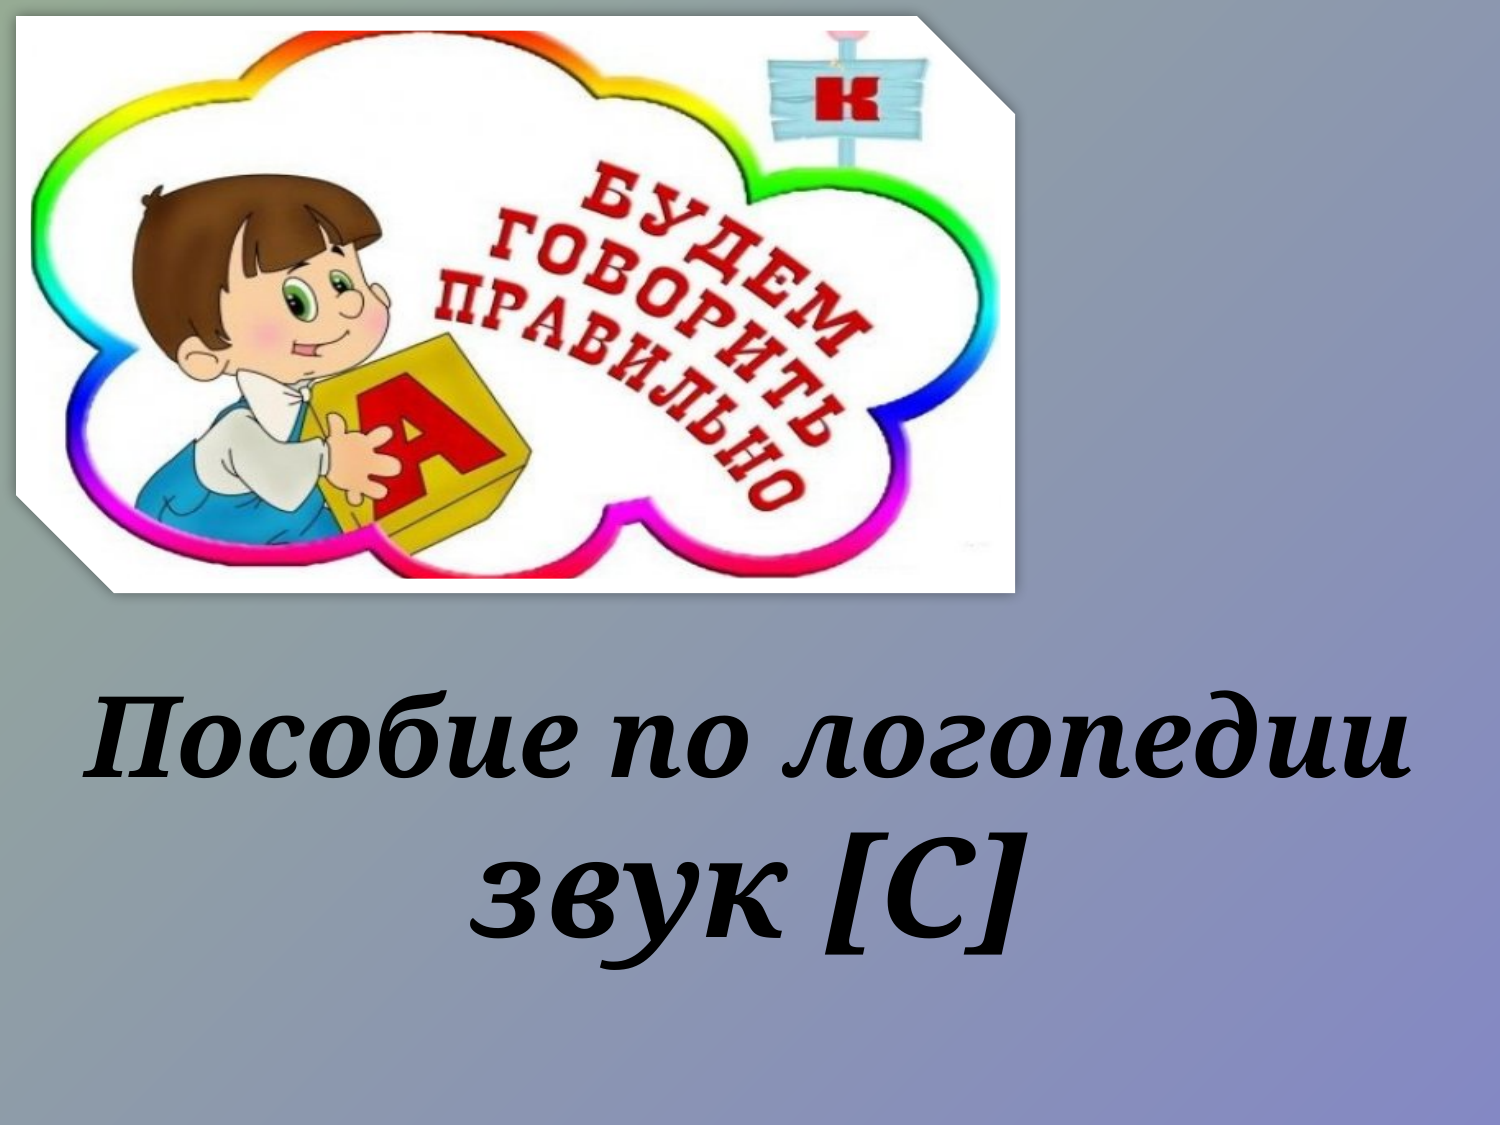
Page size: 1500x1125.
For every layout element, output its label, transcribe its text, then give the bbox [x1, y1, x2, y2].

title Пособие по логопедии звук [С] [0, 657, 1500, 974]
picture [23, 23, 1009, 587]
